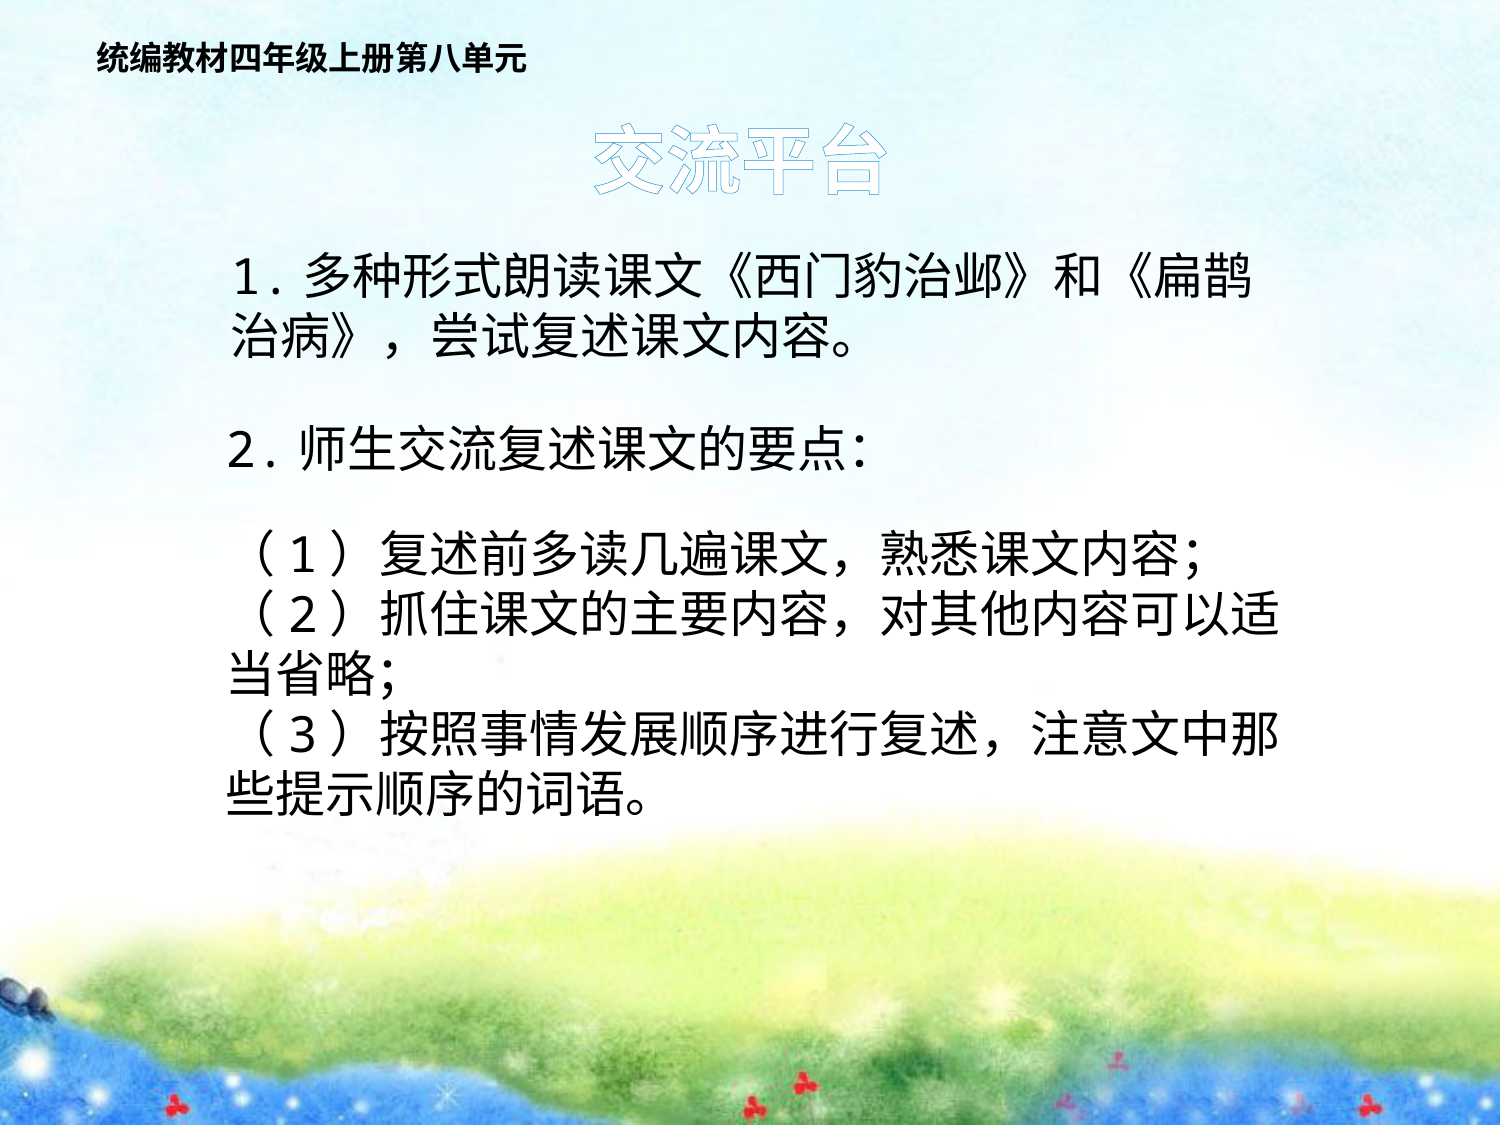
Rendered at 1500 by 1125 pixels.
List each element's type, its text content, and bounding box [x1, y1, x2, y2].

text_box 1.多种形式朗读课文《西门豹治邺》和《扁鹊治病》，尝试复述课文内容。 [216, 237, 1284, 373]
picture [0, 0, 1500, 1125]
text_box 交流平台 [492, 105, 991, 211]
text_box 2.师生交流复述课文的要点： [210, 410, 1279, 485]
text_box （1）复述前多读几遍课文，熟悉课文内容； （2）抓住课文的主要内容，对其他内容可以适当省略； （3）按照事情发展顺序进行复述，注意文中那些提示顺序的词语。 [210, 515, 1313, 831]
text_box 统编教材四年级上册第八单元 [81, 29, 544, 85]
